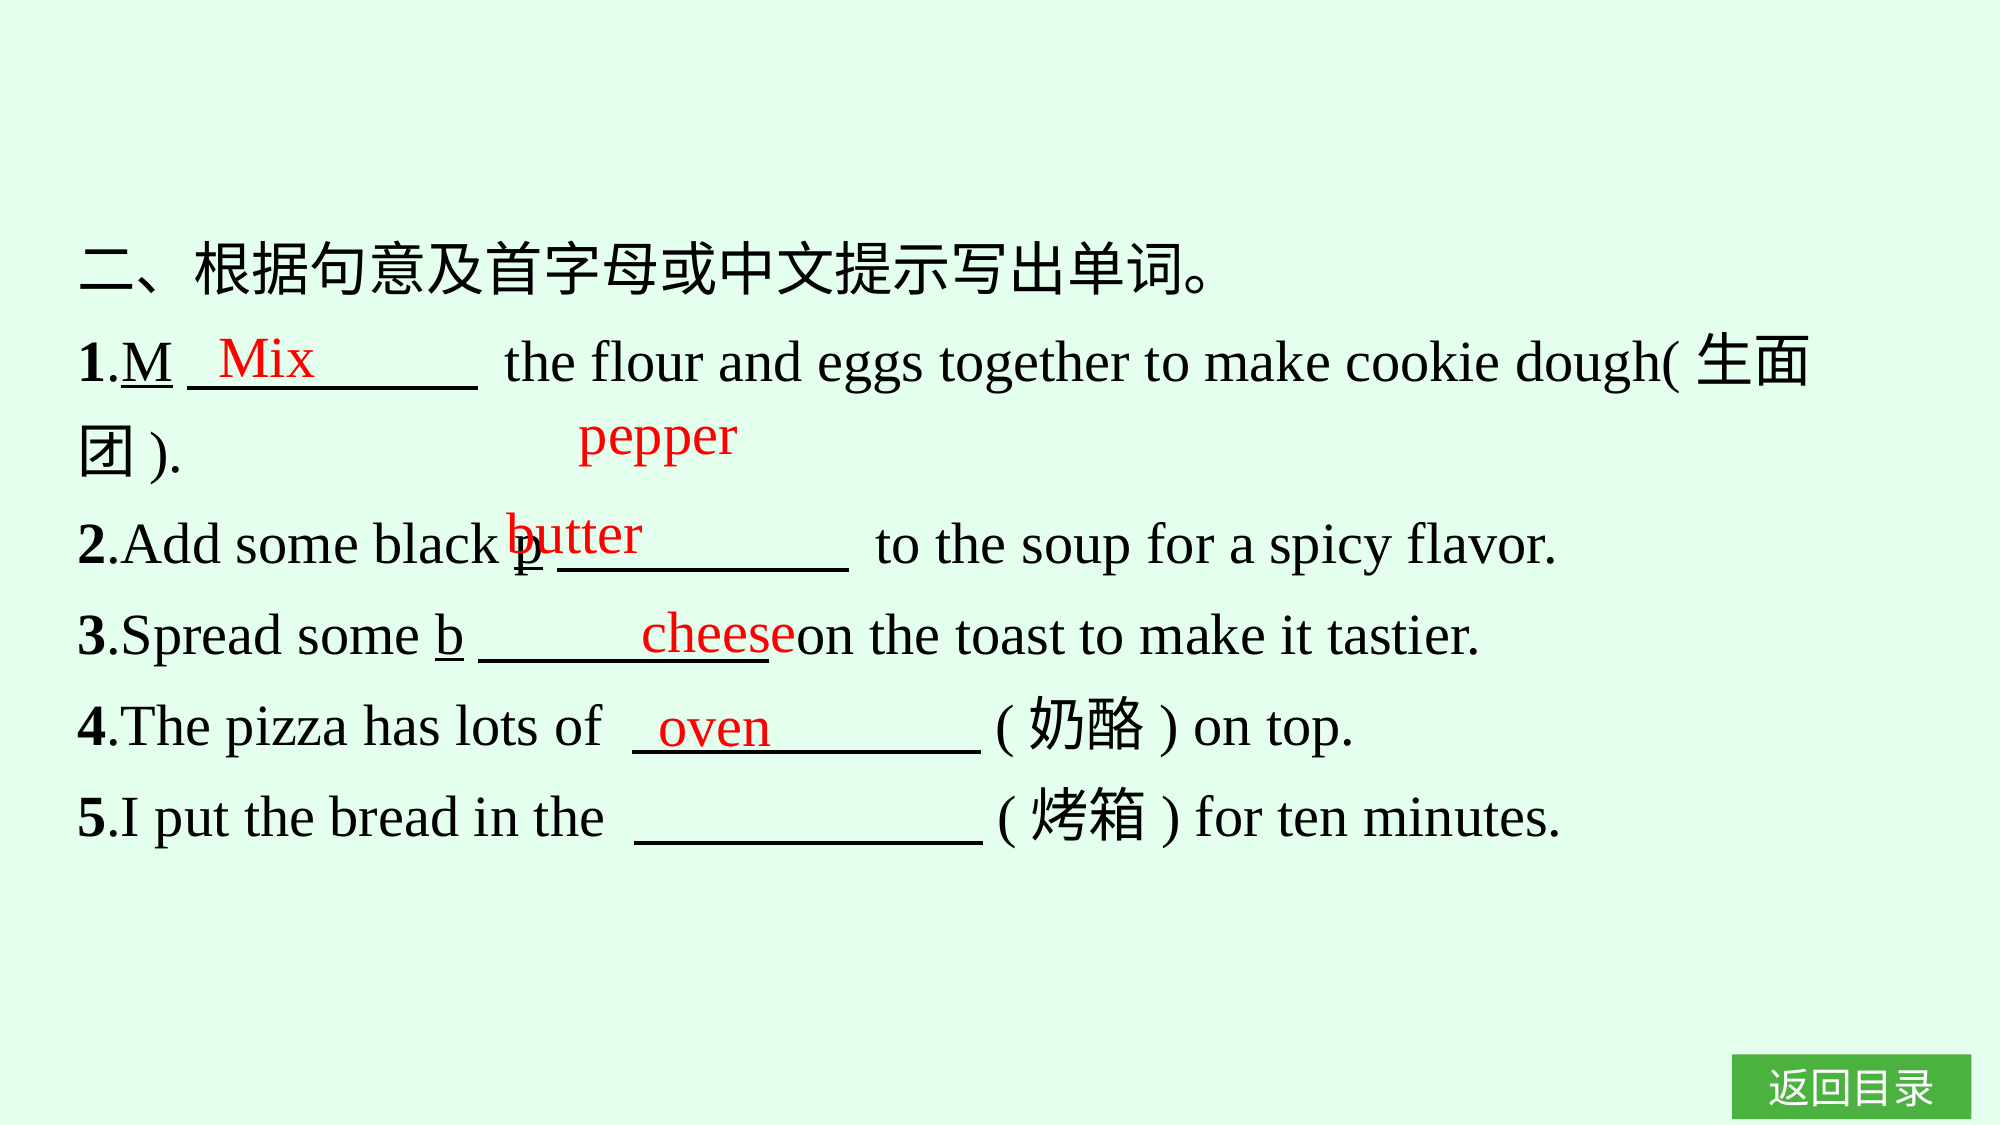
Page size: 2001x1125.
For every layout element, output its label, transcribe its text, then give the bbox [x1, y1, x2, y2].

text_box Mix [203, 297, 331, 397]
text_box oven [643, 666, 787, 766]
text_box cheese [626, 572, 812, 672]
text_box 二、根据句意及首字母或中文提示写出单词。 1.M the flour and eggs together to make cookie dough(生面团). 2.Add some black p to the soup for a spicy flavor. 3.Spread some b on the toast to make it tastier. 4.The pizza has lots of (奶酪) on top. 5.I put the bread in the (烤箱) for ten minutes. [62, 204, 1938, 856]
text_box butter [491, 473, 658, 573]
text_box pepper [564, 375, 753, 474]
